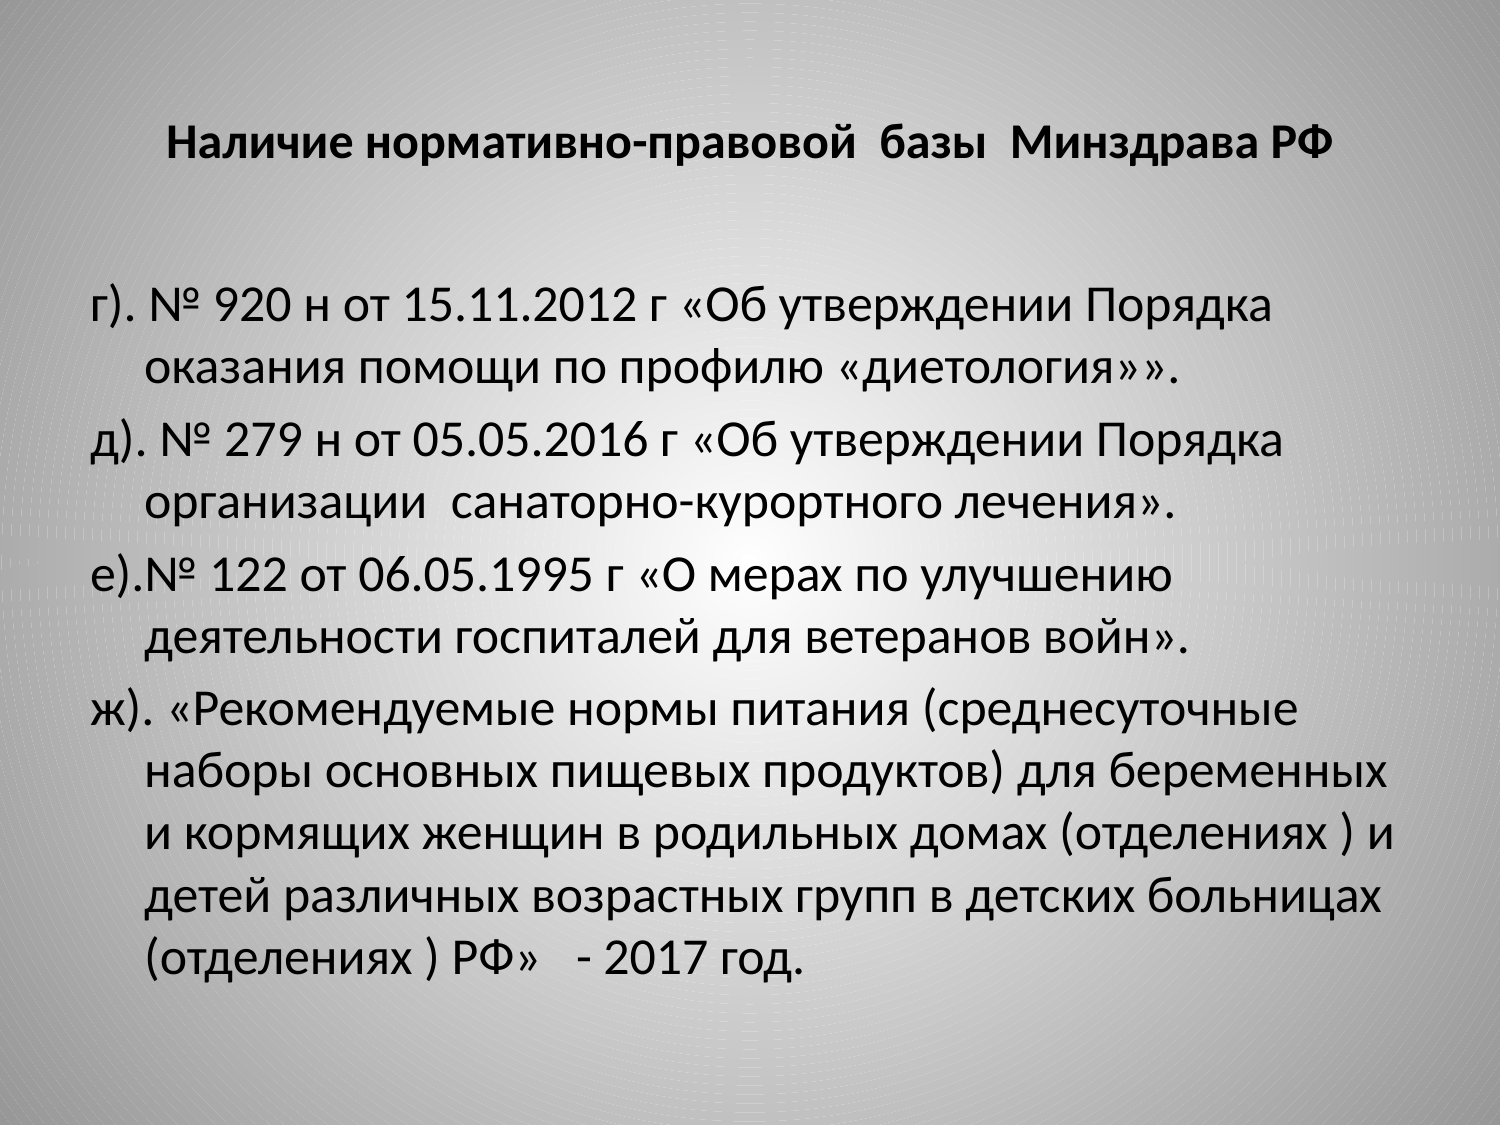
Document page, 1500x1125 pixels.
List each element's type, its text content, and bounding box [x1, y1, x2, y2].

list г). № 920 н от 15.11.2012 г «Об утверждении Порядка оказания помощи по профилю «диетология»». д). № 279 н от 05.05.2016 г «Об утверждении Порядка организации санаторно-курортного лечения». е).№ 122 от 06.05.1995 г «О мерах по улучшению деятельности госпиталей для ветеранов войн». ж). «Рекомендуемые нормы питания (среднесуточные наборы основных пищевых продуктов) для беременных и кормящих женщин в родильных домах (отделениях ) и детей различных возрастных групп в детских больницах (отделениях ) РФ» - 2017 год. [75, 262, 1425, 1005]
title Наличие нормативно-правовой базы Минздрава РФ [75, 45, 1425, 233]
